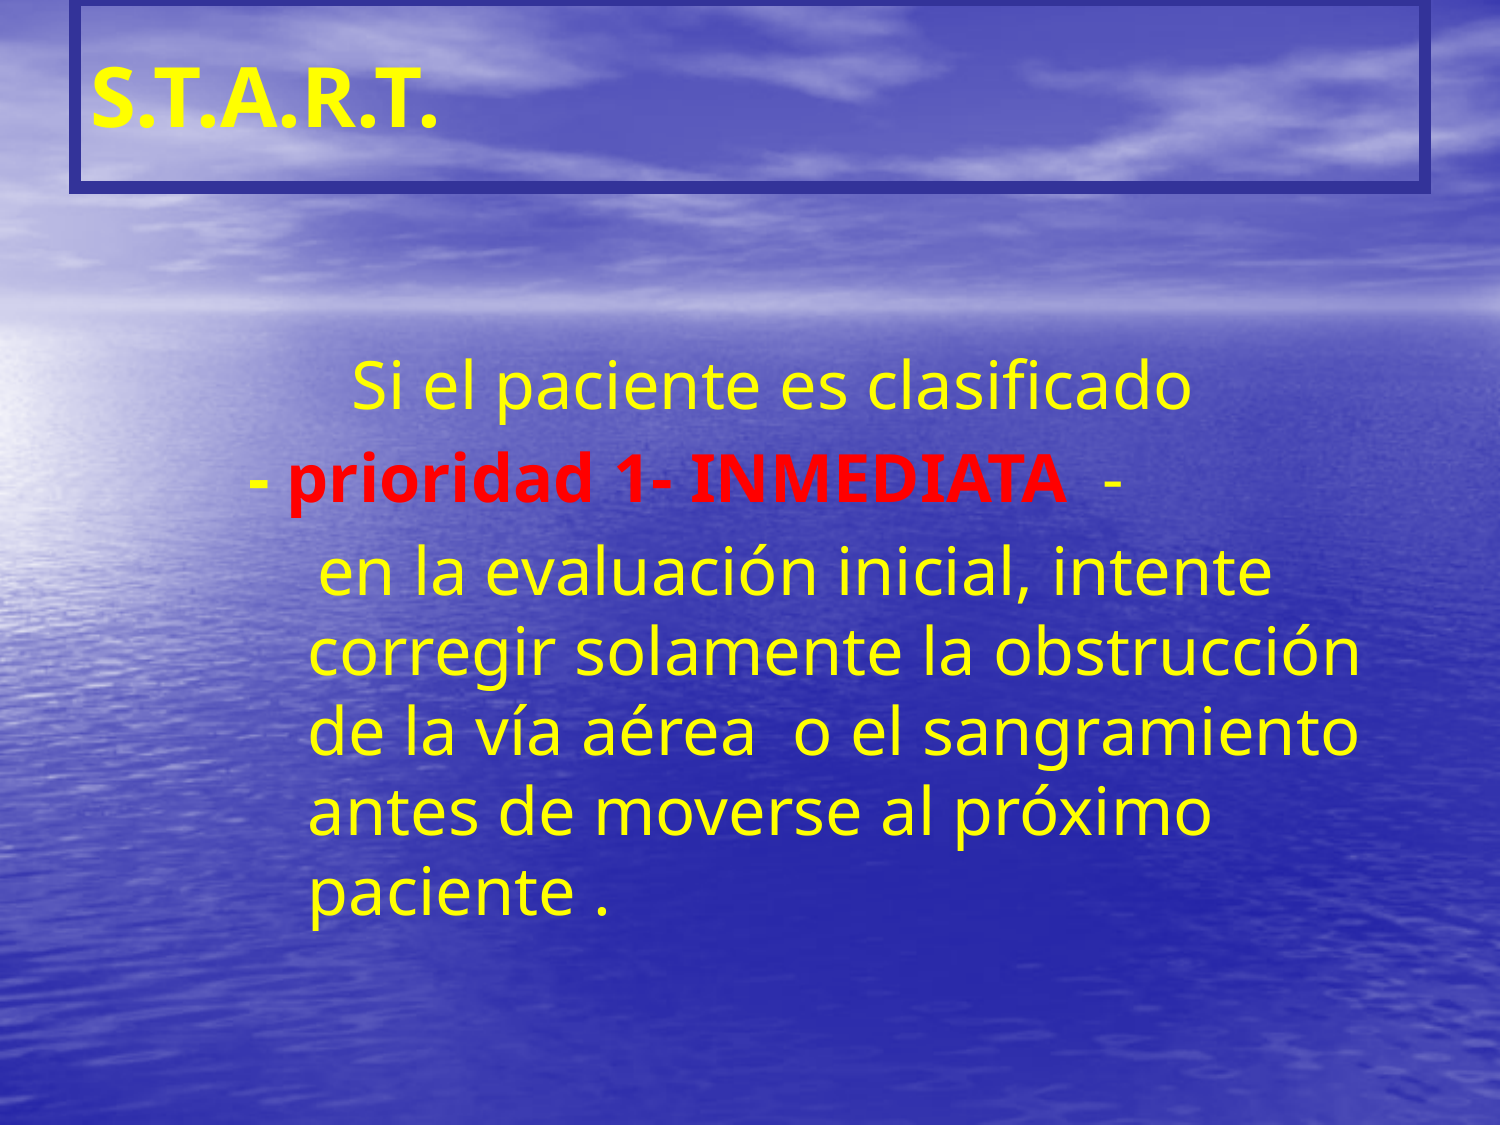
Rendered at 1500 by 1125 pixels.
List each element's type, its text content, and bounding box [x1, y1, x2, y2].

list Si el paciente es clasificado - prioridad 1- INMEDIATA - en la evaluación inicial, intente corregir solamente la obstrucción de la vía aérea o el sangramiento antes de moverse al próximo paciente . [111, 334, 1389, 950]
title S.T.A.R.T. [74, 0, 1426, 188]
